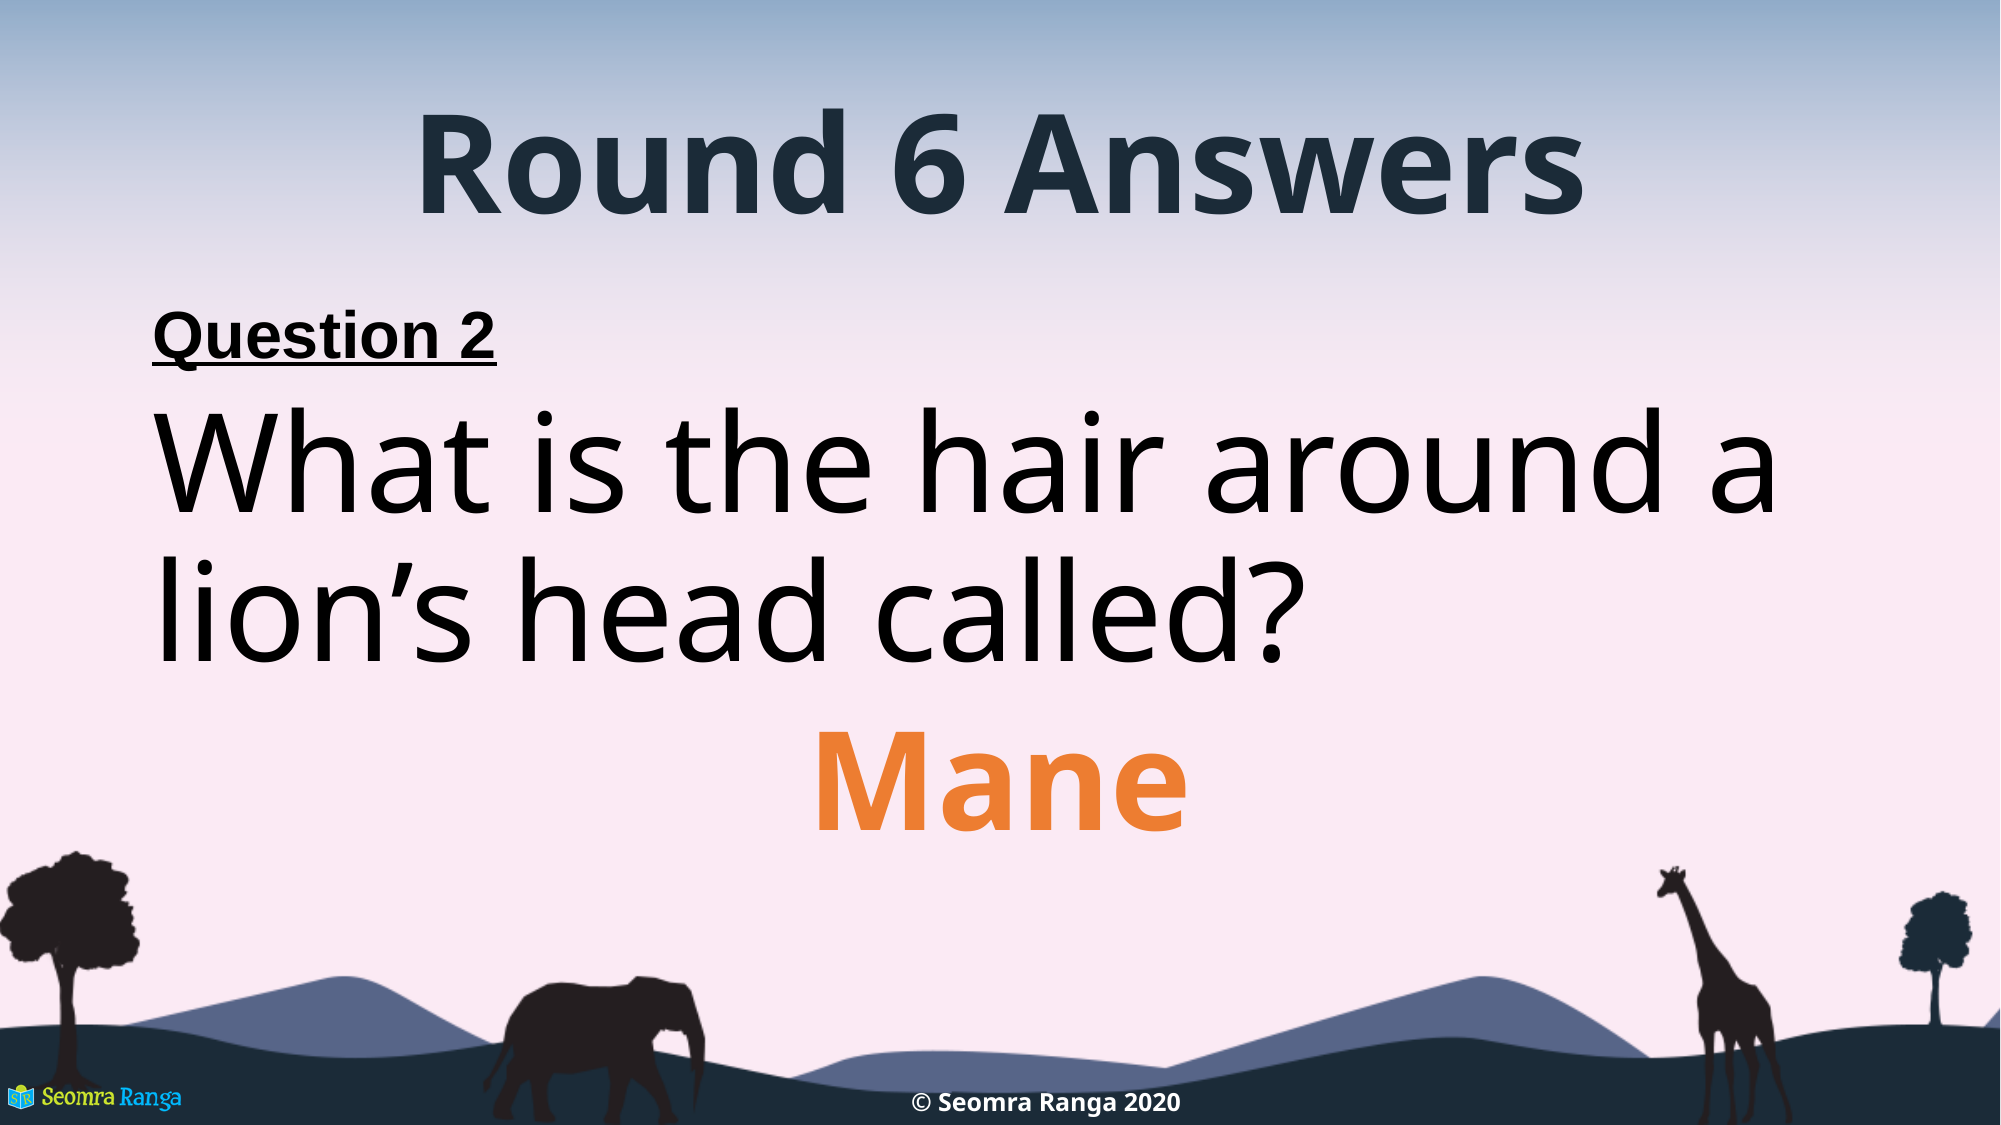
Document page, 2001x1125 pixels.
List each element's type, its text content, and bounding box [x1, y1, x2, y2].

list Question 2 What is the hair around a lion’s head called? Mane [137, 293, 1863, 1014]
text_box © Seomra Ranga 2020 www.seomraranga.com [762, 1079, 1330, 1125]
title Round 6 Answers [137, 59, 1863, 278]
picture [0, 0, 2001, 1125]
